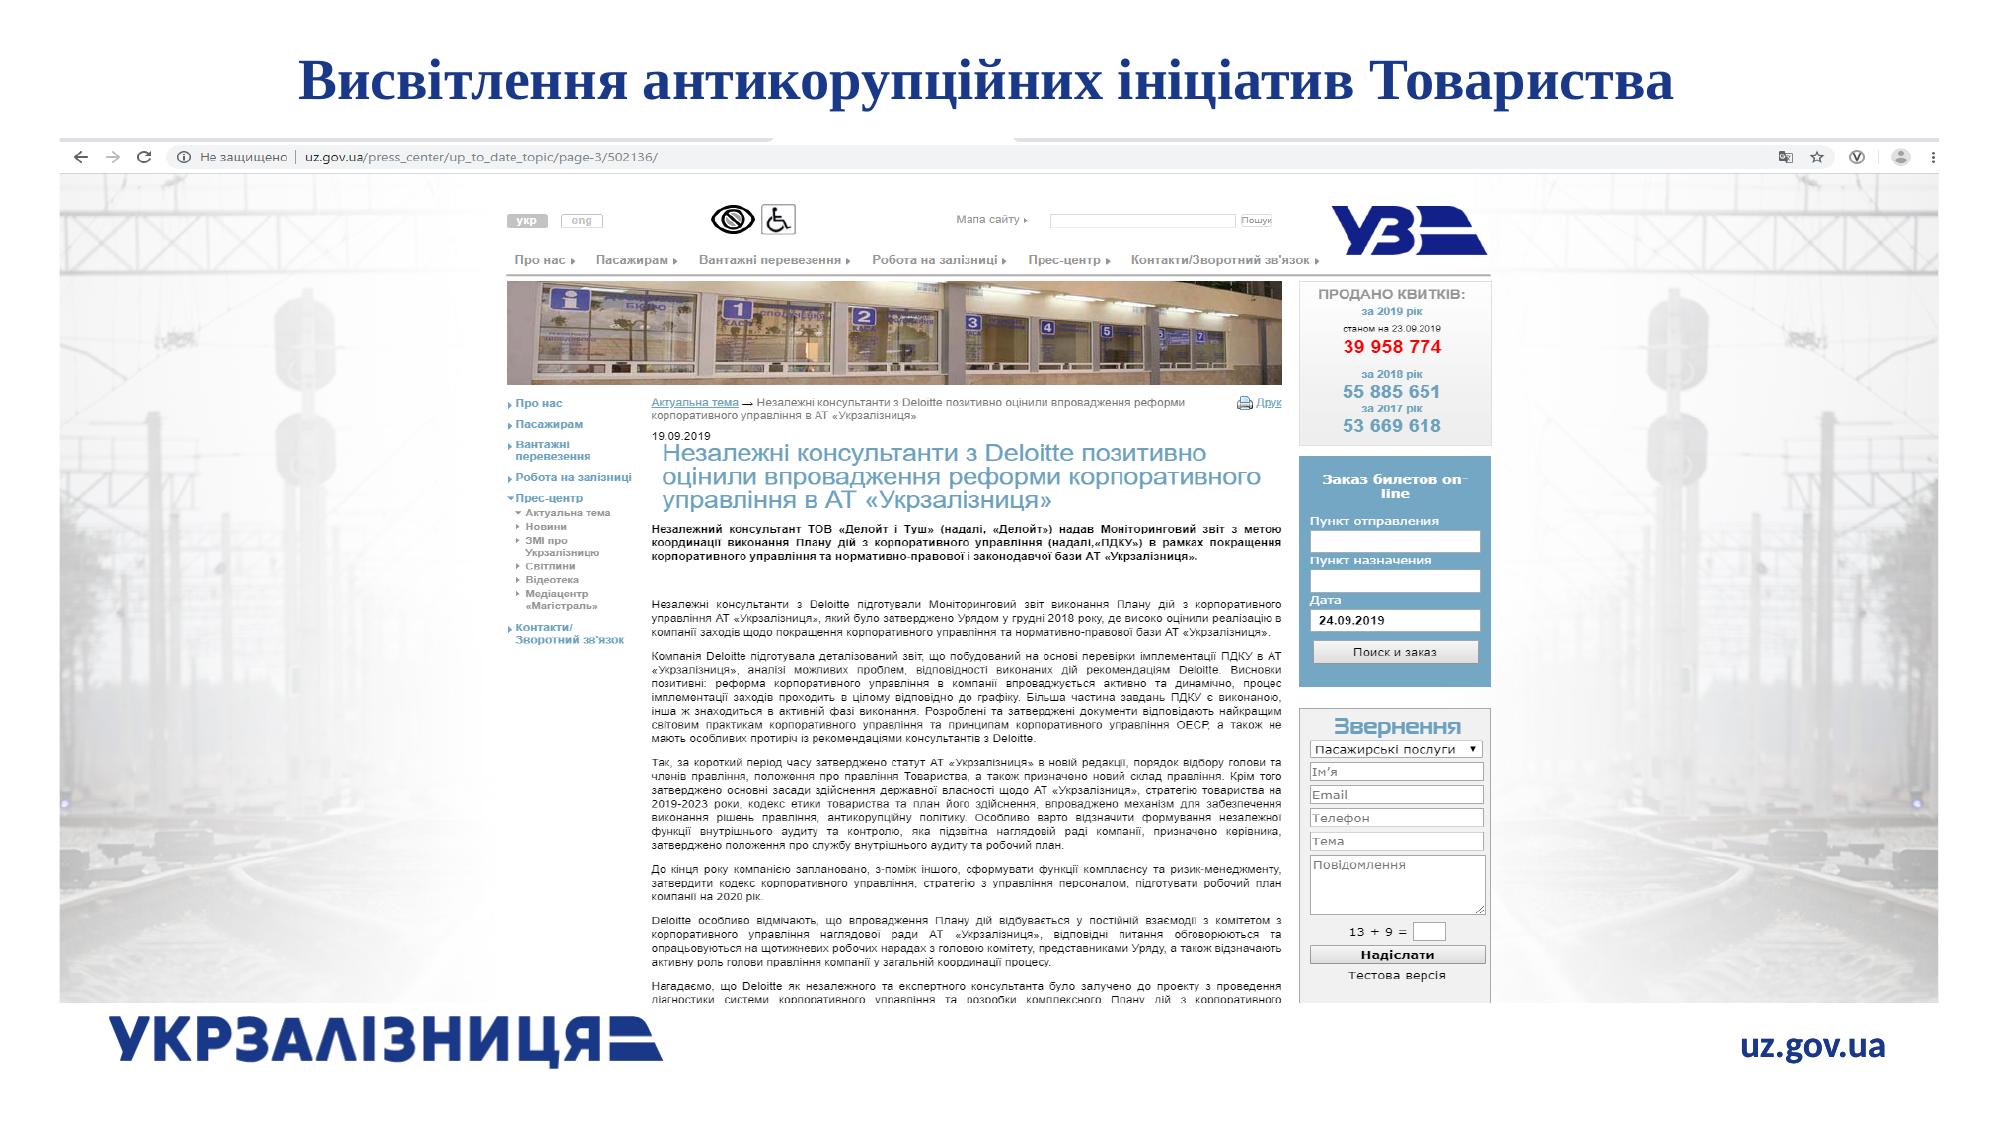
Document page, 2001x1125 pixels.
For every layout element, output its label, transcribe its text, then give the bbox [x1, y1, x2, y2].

picture [59, 138, 1939, 1003]
picture [108, 1015, 663, 1071]
title Висвітлення антикорупційних ініціатив Товариства [98, 10, 1875, 138]
